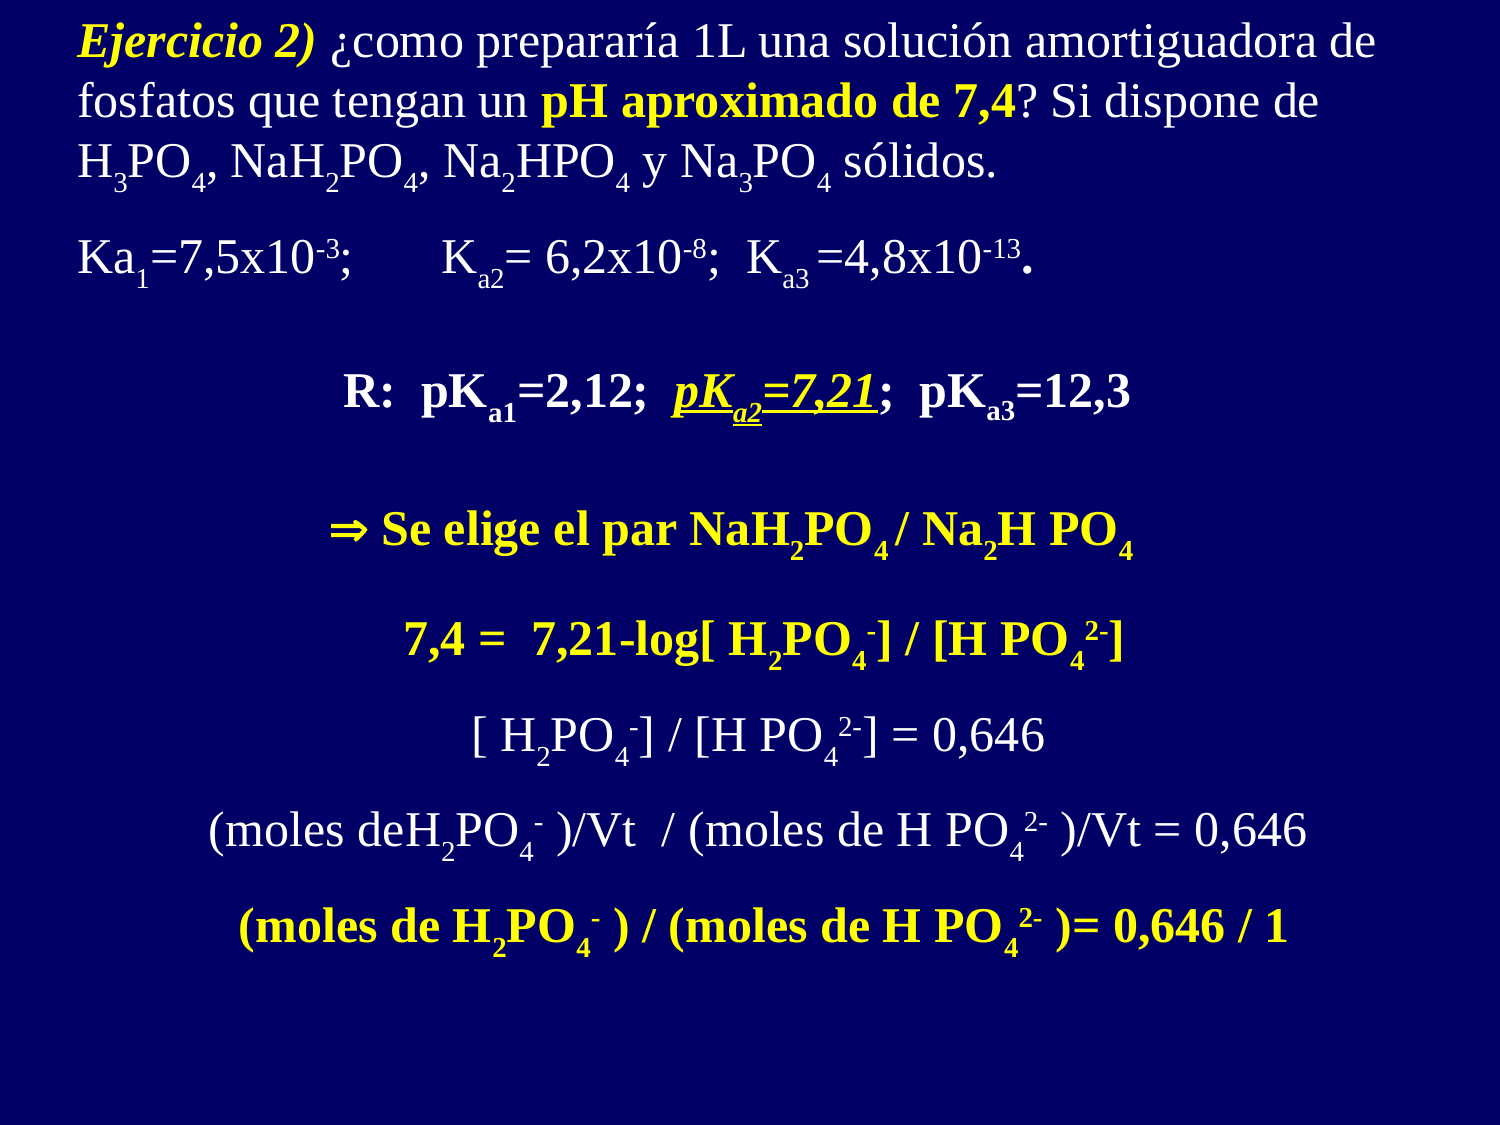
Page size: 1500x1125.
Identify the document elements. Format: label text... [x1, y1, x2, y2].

text_box 7,4 = 7,21-log[ H2PO4-] / [H PO42-] [ H2PO4-] / [H PO42-] = 0,646 (moles deH2PO4- )/Vt / (moles de H PO42- )/Vt = 0,646 (moles de H2PO4- ) / (moles de H PO42- )= 0,646 / 1 [76, 597, 1452, 971]
text_box  Se elige el par NaH2PO4 / Na2H PO4 [62, 487, 1400, 574]
text_box R: pKa1=2,12; pKa2=7,21; pKa3=12,3 [37, 350, 1438, 436]
text_box Ejercicio 2) ¿como prepararía 1L una solución amortiguadora de fosfatos que tengan un pH aproximado de 7,4? Si dispone de H3PO4, NaH2PO4, Na2HPO4 y Na3PO4 sólidos. Ka1=7,5x10-3; Ka2= 6,2x10-8; Ka3 =4,8x10-13. [62, 0, 1438, 302]
